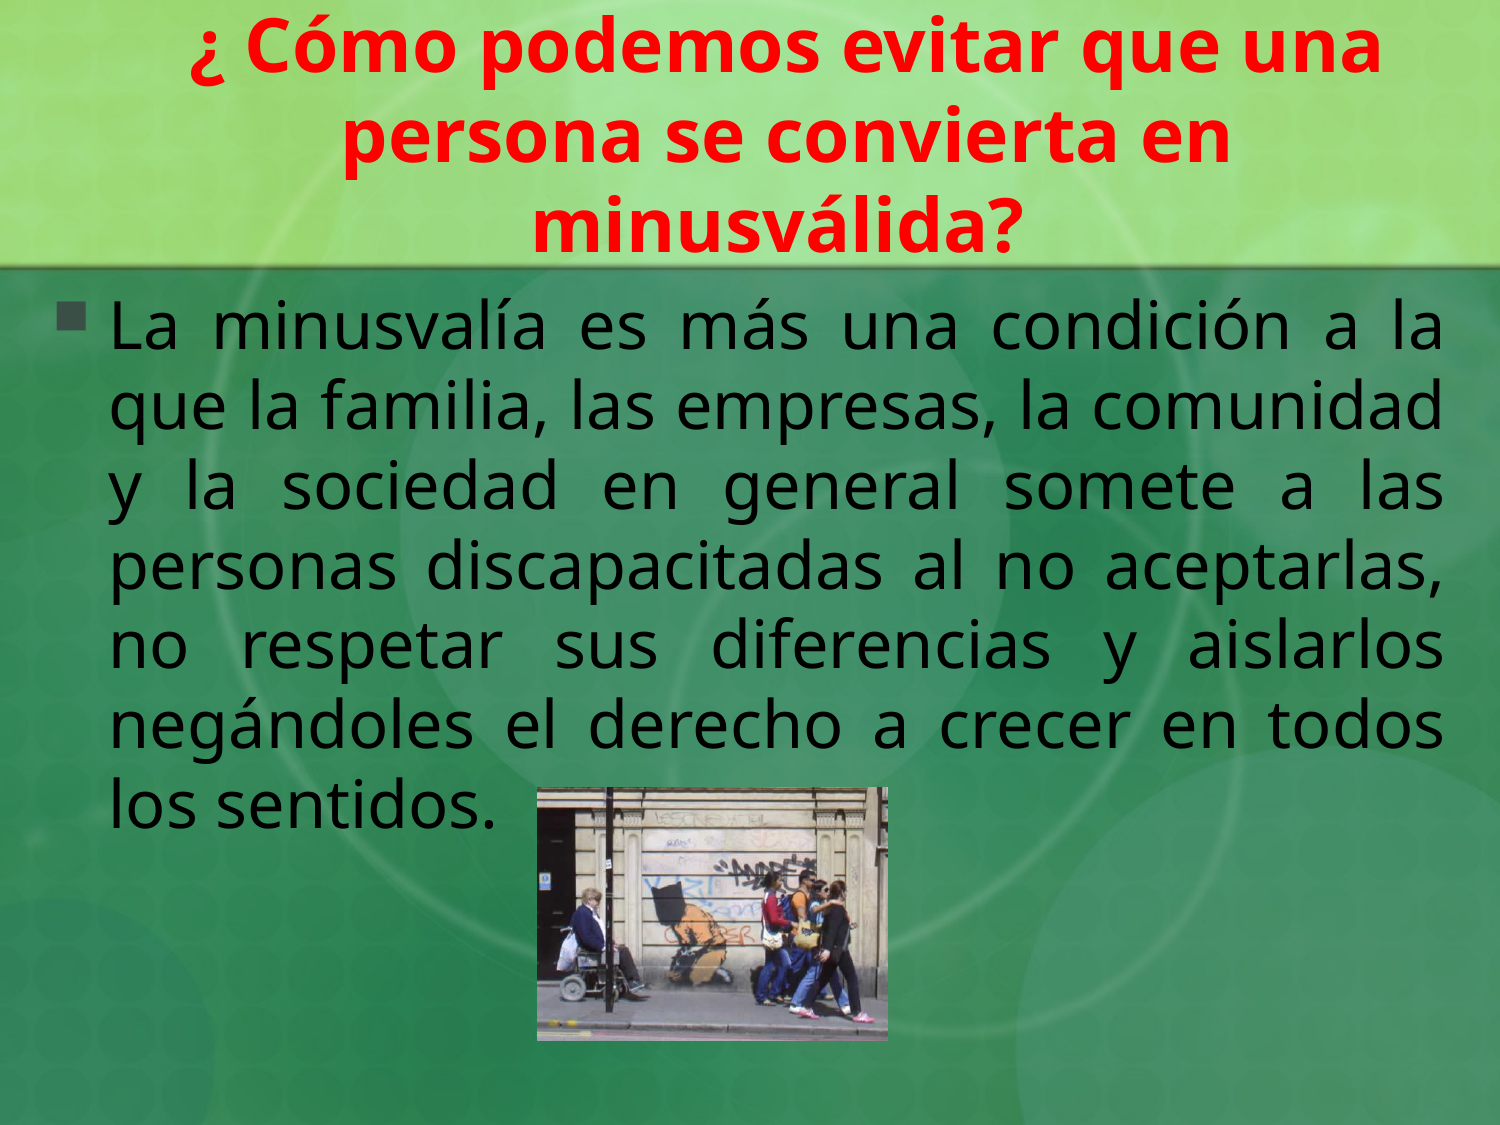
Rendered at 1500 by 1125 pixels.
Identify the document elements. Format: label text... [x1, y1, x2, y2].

title ¿ Cómo podemos evitar que una persona se convierta en minusválida? [74, 87, 1500, 288]
list La minusvalía es más una condición a la que la familia, las empresas, la comunidad y la sociedad en general somete a las personas discapacitadas al no aceptarlas, no respetar sus diferencias y aislarlos negándoles el derecho a crecer en todos los sentidos. [37, 274, 1463, 813]
picture [0, 0, 1500, 1125]
